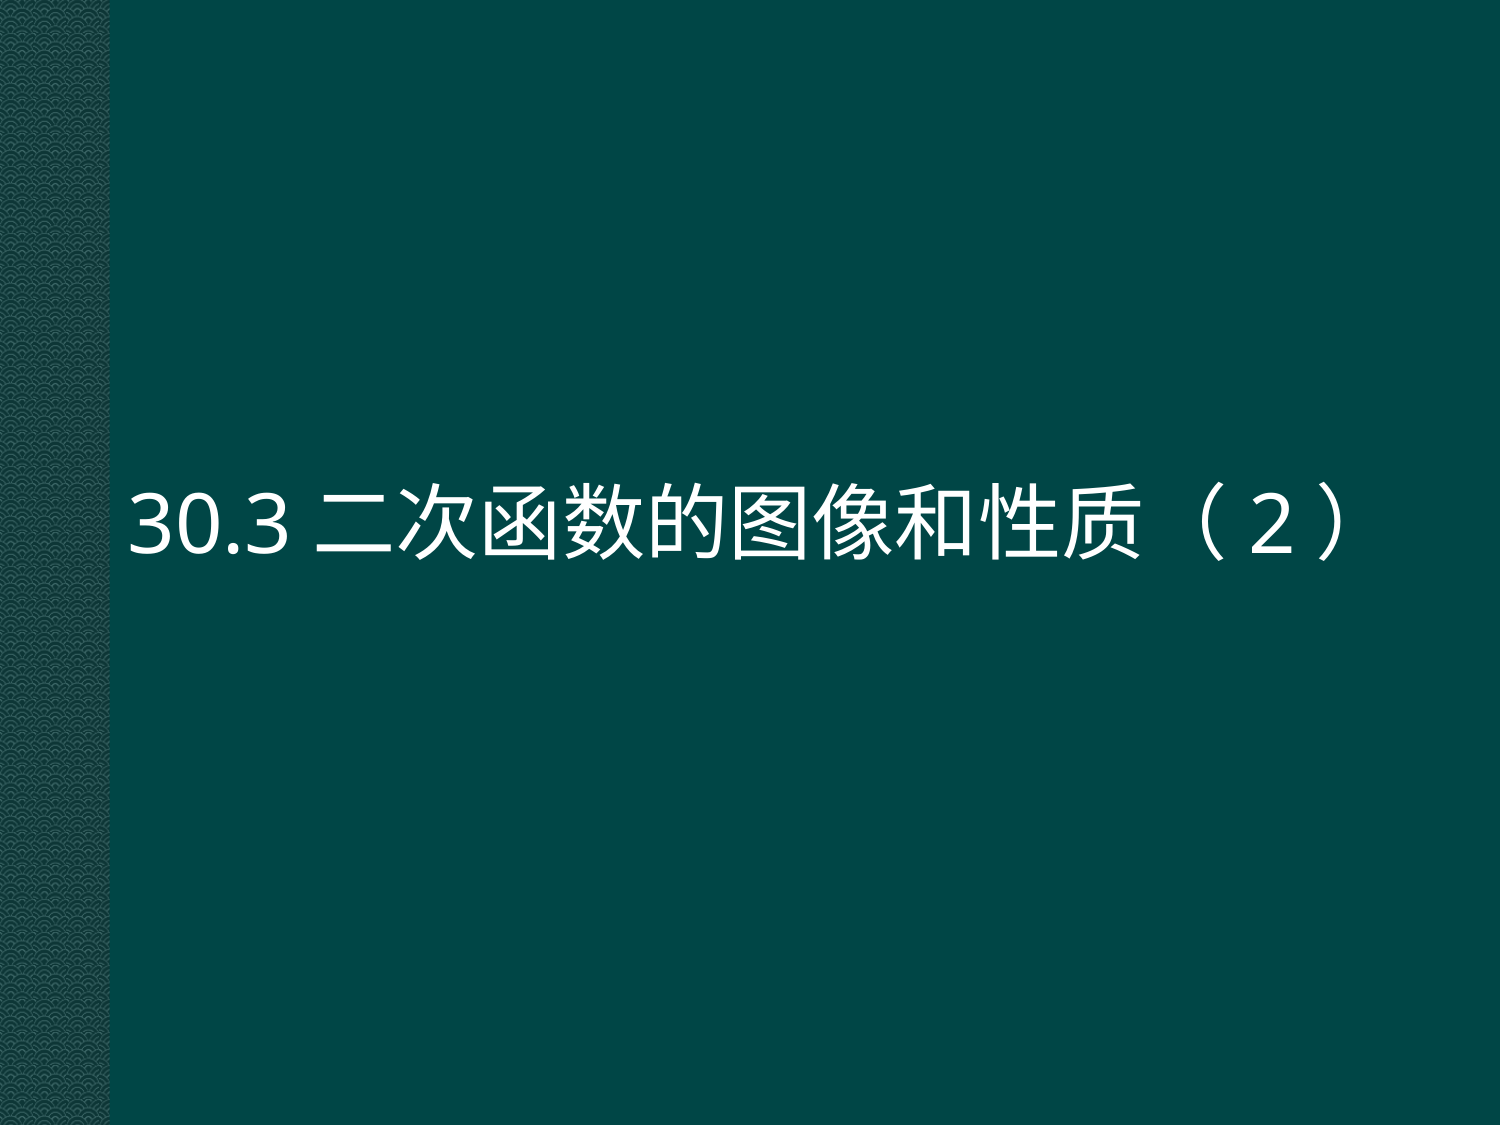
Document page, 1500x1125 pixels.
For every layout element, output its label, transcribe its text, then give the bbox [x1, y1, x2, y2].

text_box 30.3二次函数的图像和性质（2） [112, 462, 1433, 578]
picture [0, 0, 110, 1125]
